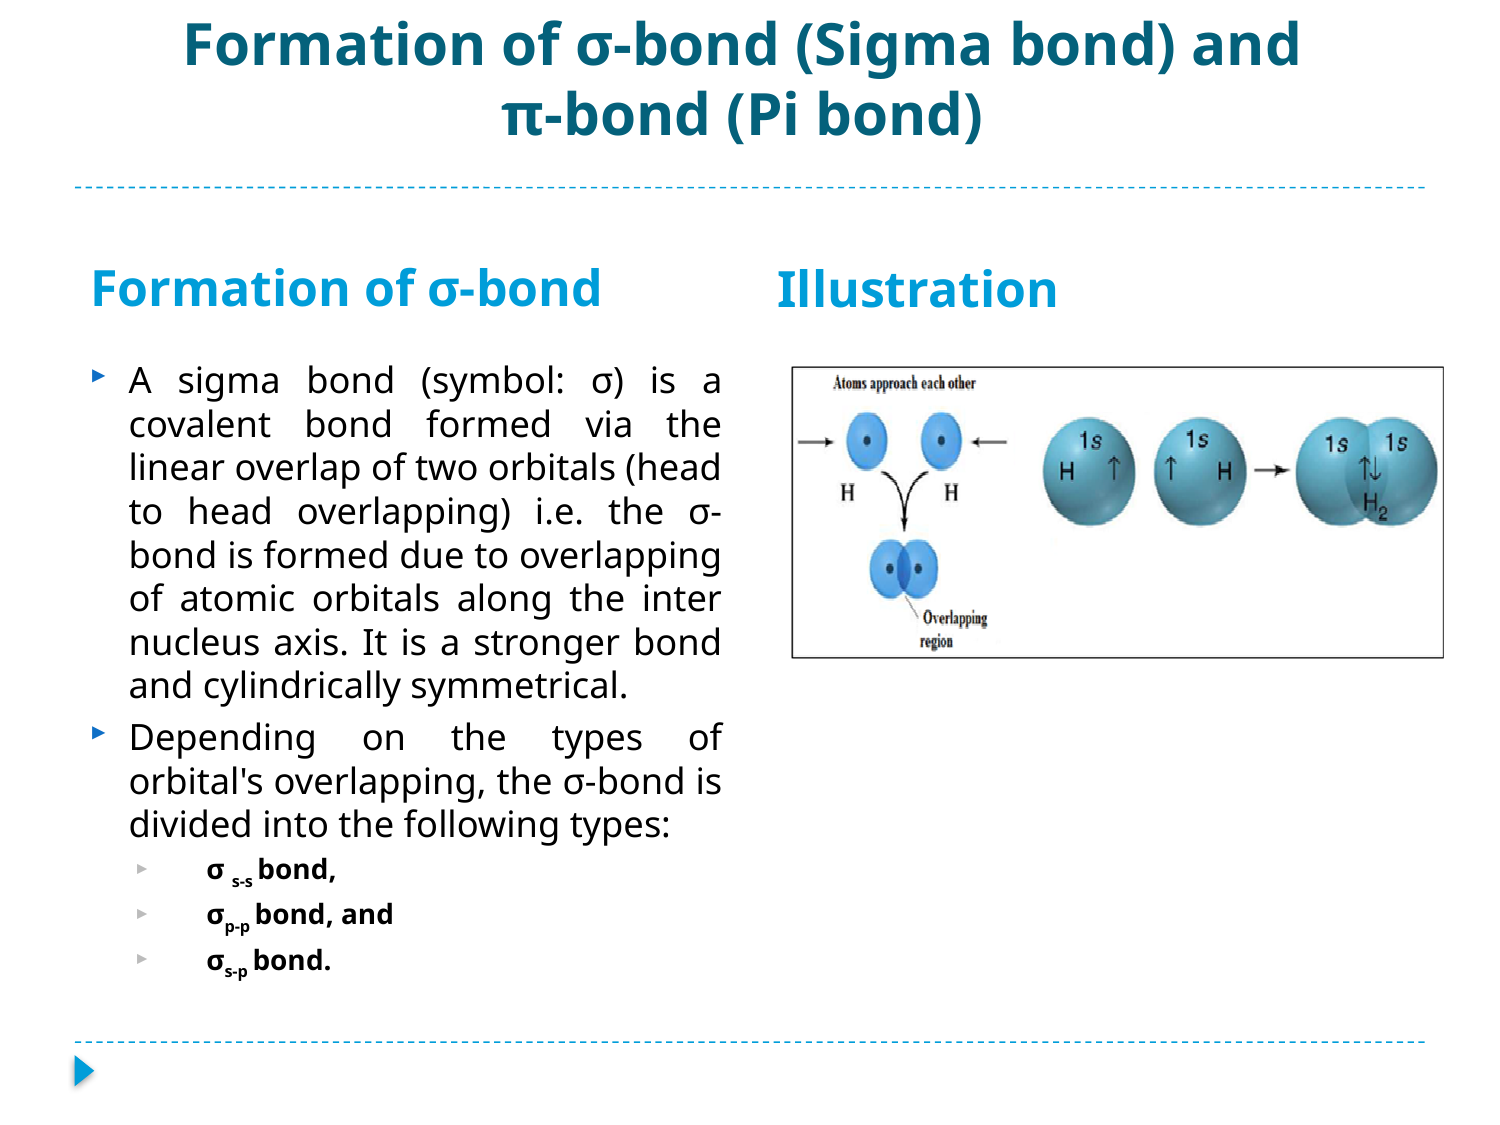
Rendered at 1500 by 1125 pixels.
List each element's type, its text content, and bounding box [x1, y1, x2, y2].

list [787, 362, 1451, 664]
list Illustration [762, 212, 1426, 325]
list A sigma bond (symbol: σ) is a covalent bond formed via the linear overlap of two orbitals (head to head overlapping) i.e. the σ-bond is formed due to overlapping of atomic orbitals along the inter nucleus axis. It is a stronger bond and cylindrically symmetrical. Depending on the types of orbital's overlapping, the σ-bond is divided into the following types: σ s-s bond, σp-p bond, and σs-p bond. [75, 350, 738, 1013]
title Formation of σ-bond (Sigma bond) and π-bond (Pi bond) [75, 37, 1425, 188]
list Formation of σ-bond [75, 210, 738, 324]
